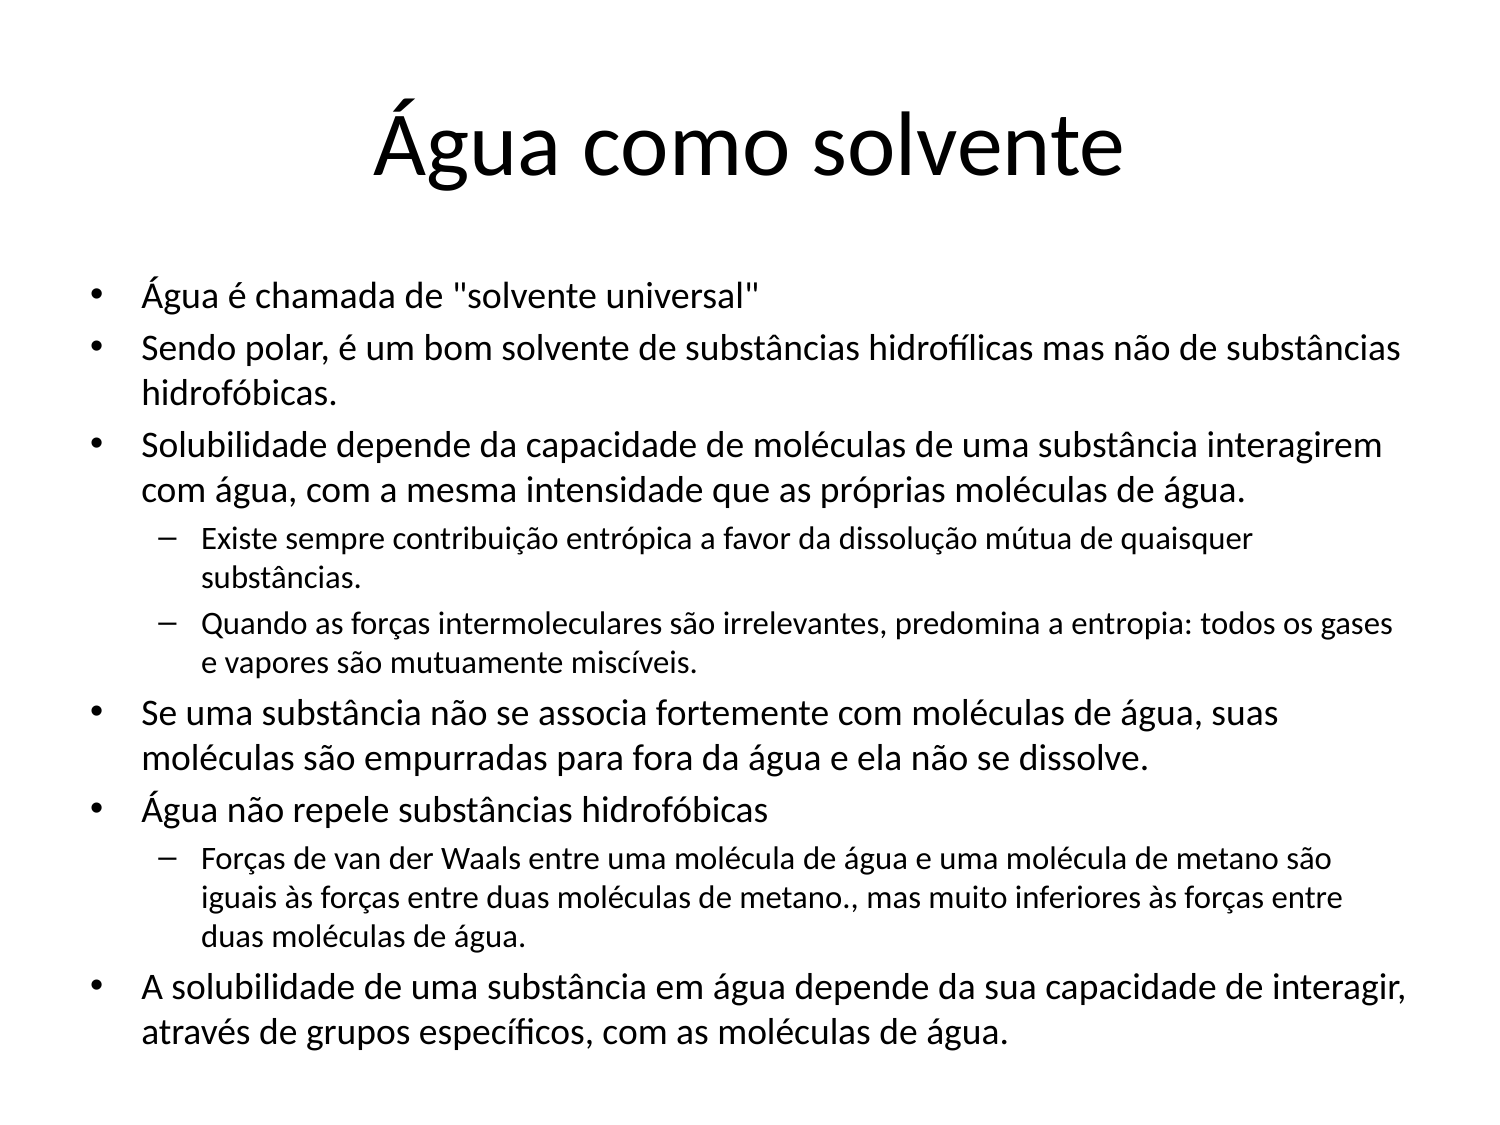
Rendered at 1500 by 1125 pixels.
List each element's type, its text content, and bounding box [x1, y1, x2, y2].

title Água como solvente [75, 45, 1425, 233]
list Água é chamada de "solvente universal" Sendo polar, é um bom solvente de substâncias hidrofílicas mas não de substâncias hidrofóbicas. Solubilidade depende da capacidade de moléculas de uma substância interagirem com água, com a mesma intensidade que as próprias moléculas de água. Existe sempre contribuição entrópica a favor da dissolução mútua de quaisquer substâncias. Quando as forças intermoleculares são irrelevantes, predomina a entropia: todos os gases e vapores são mutuamente miscíveis. Se uma substância não se associa fortemente com moléculas de água, suas moléculas são empurradas para fora da água e ela não se dissolve. Água não repele substâncias hidrofóbicas Forças de van der Waals entre uma molécula de água e uma molécula de metano são iguais às forças entre duas moléculas de metano., mas muito inferiores às forças entre duas moléculas de água. A solubilidade de uma substância em água depende da sua capacidade de interagir, através de grupos específicos, com as moléculas de água. [75, 262, 1425, 1064]
